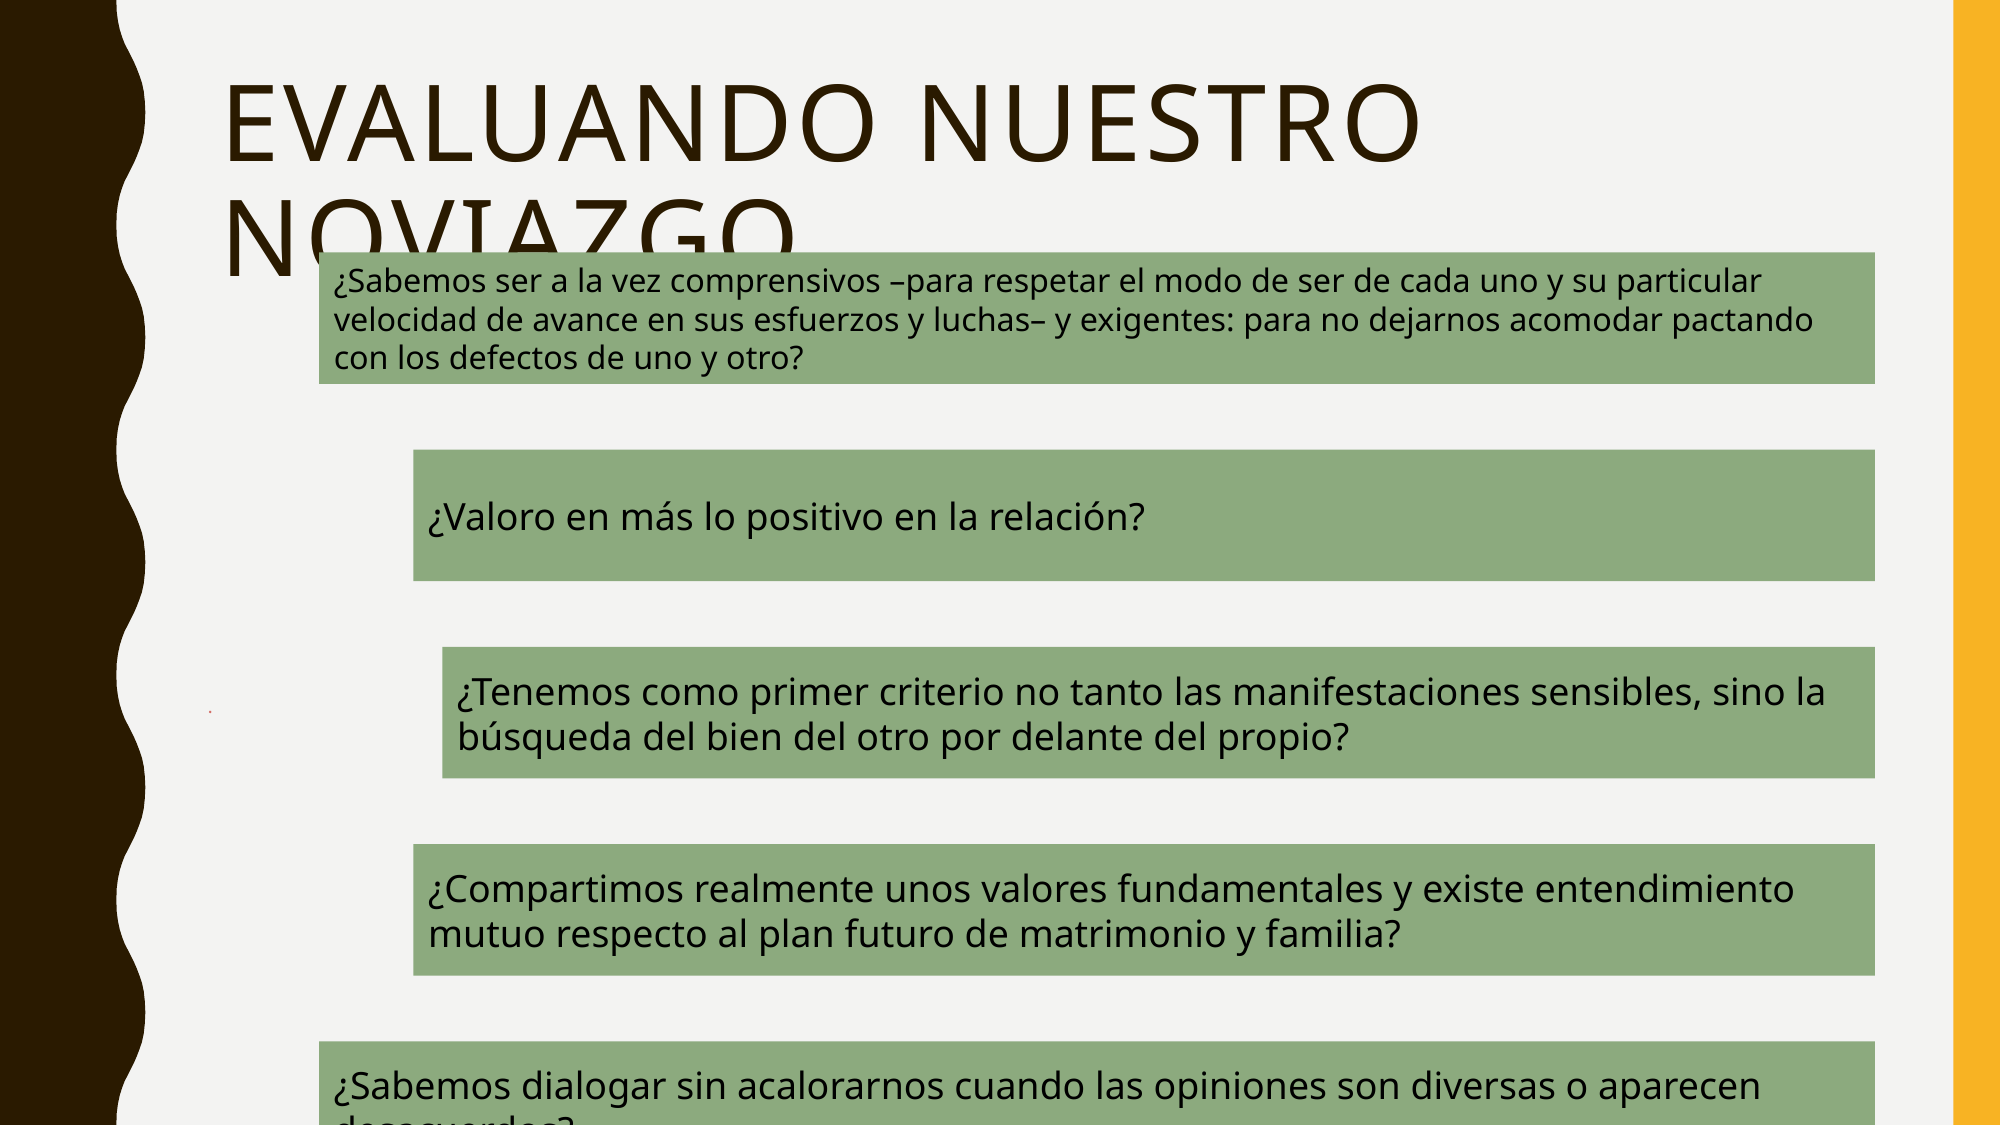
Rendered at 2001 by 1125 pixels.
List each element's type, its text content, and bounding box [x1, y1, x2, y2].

title Evaluando nuestro noviazgo [205, 62, 1875, 129]
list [205, 129, 1875, 1125]
